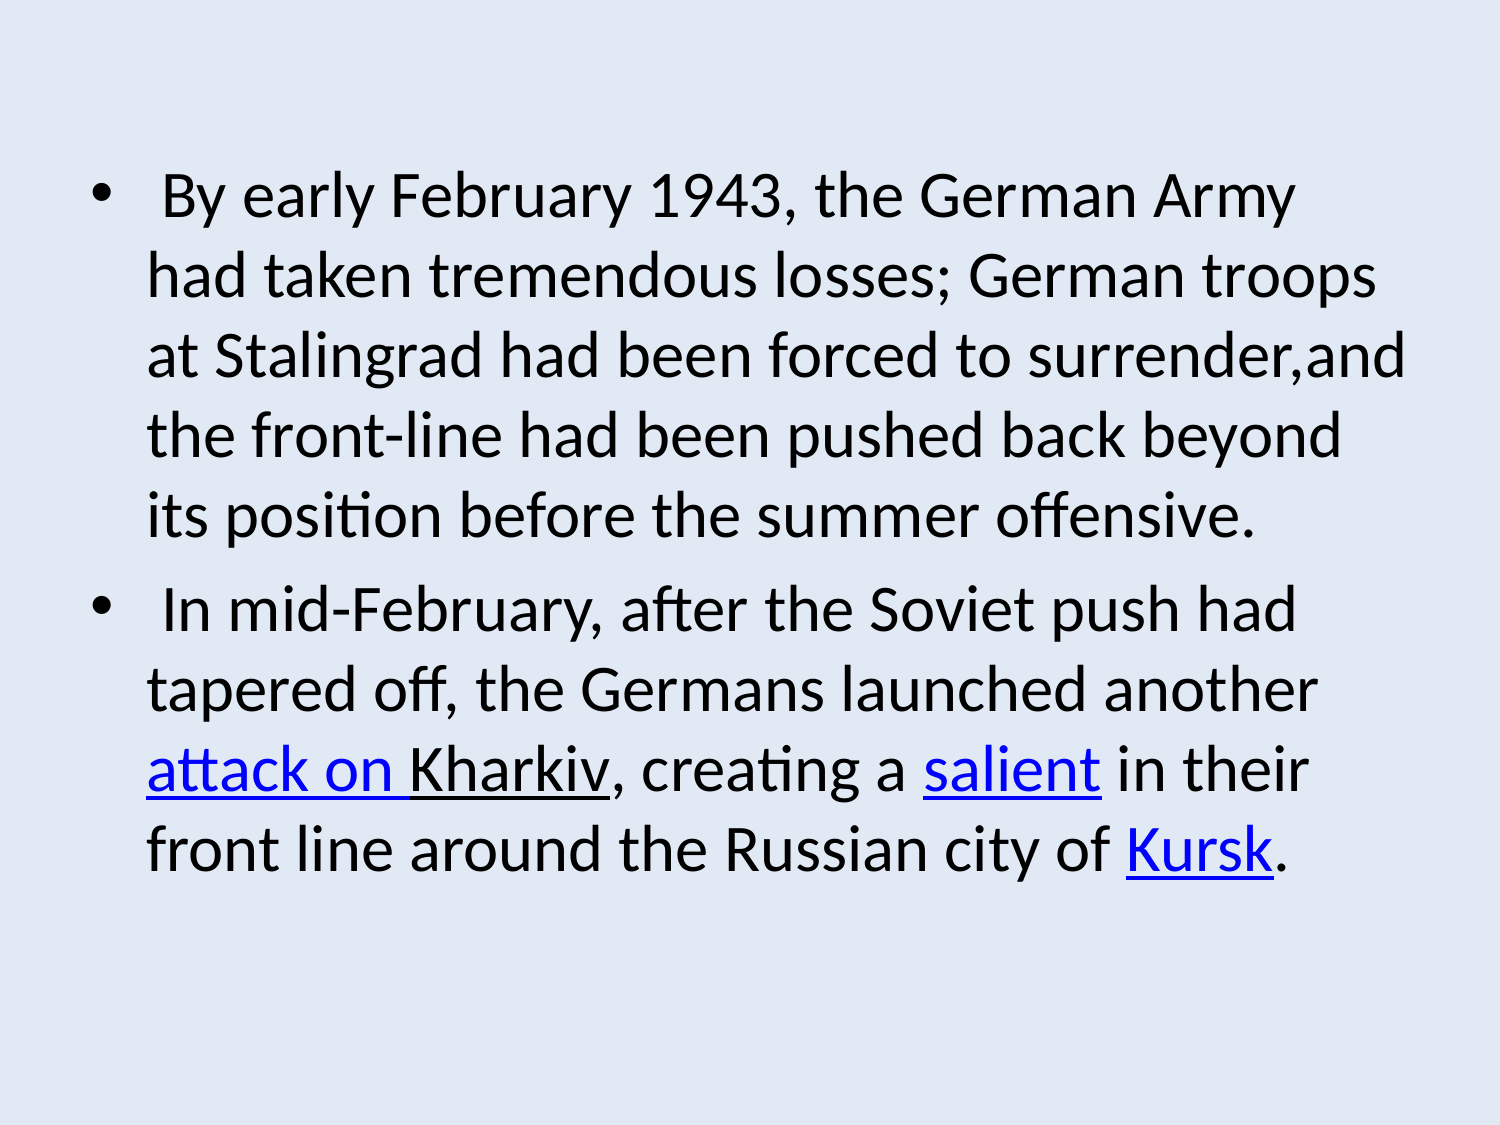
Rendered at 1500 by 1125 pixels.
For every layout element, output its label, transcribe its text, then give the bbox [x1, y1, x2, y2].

list By early February 1943, the German Army had taken tremendous losses; German troops at Stalingrad had been forced to surrender,and the front-line had been pushed back beyond its position before the summer offensive. In mid-February, after the Soviet push had tapered off, the Germans launched another attack on Kharkiv, creating a salient in their front line around the Russian city of Kursk. [75, 50, 1425, 1005]
